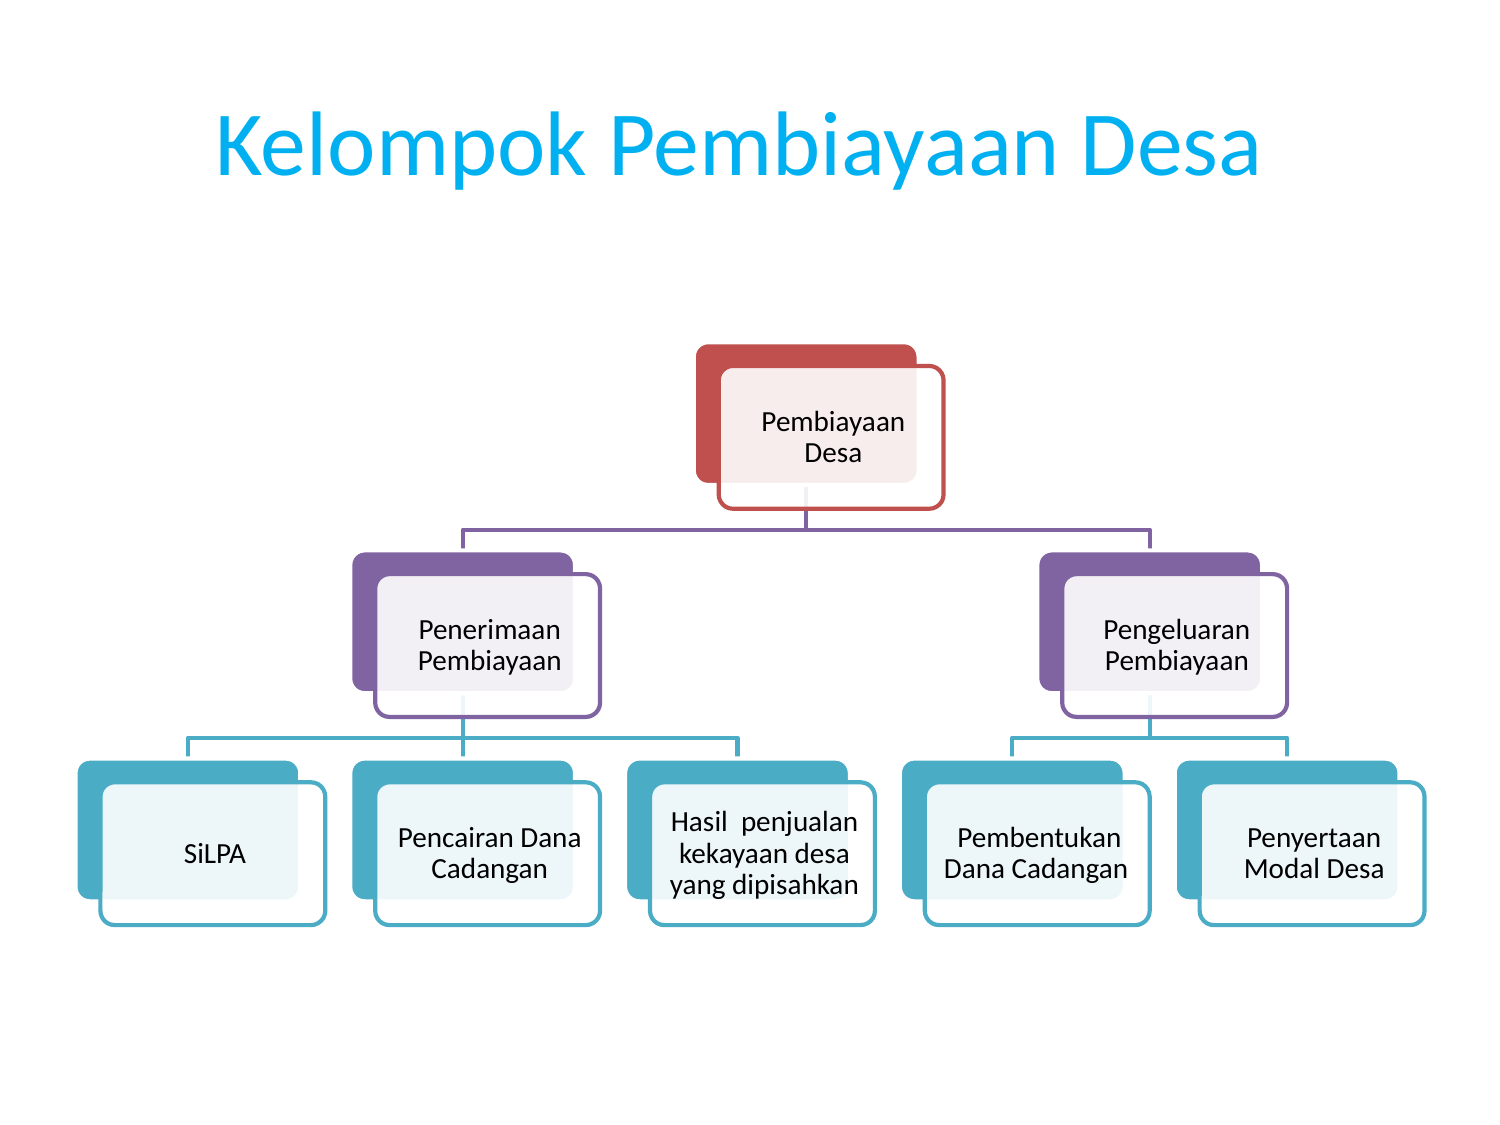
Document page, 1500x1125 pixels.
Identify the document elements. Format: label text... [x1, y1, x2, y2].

title Kelompok Pembiayaan Desa [75, 45, 1425, 233]
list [74, 262, 1426, 1006]
